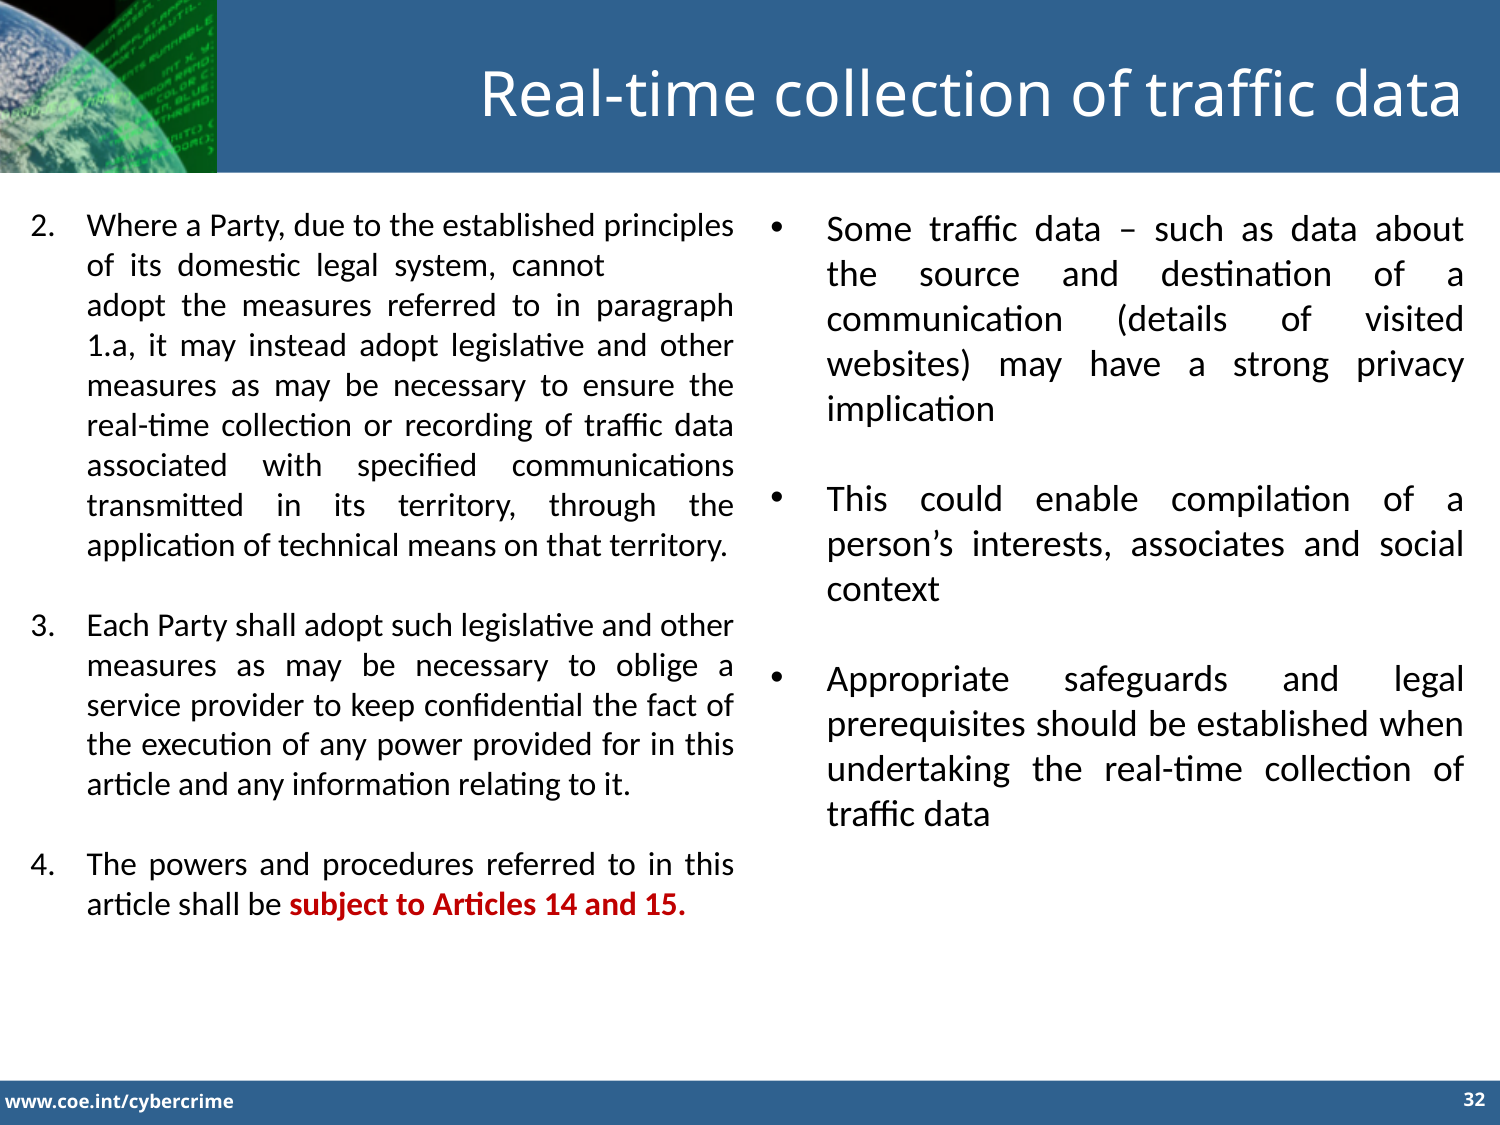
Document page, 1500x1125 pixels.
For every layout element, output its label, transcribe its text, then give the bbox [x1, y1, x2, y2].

text_box Where a Party, due to the established principles of its domestic legal system, cannot adopt the measures referred to in paragraph 1.a, it may instead adopt legislative and other measures as may be necessary to ensure the real-time collection or recording of traffic data associated with specified communications transmitted in its territory, through the application of technical means on that territory. Each Party shall adopt such legislative and other measures as may be necessary to oblige a service provider to keep confidential the fact of the execution of any power provided for in this article and any information relating to it. The powers and procedures referred to in this article shall be subject to Articles 14 and 15. [15, 196, 750, 930]
picture [0, 0, 217, 173]
text_box Some traffic data – such as data about the source and destination of a communication (details of visited websites) may have a strong privacy implication This could enable compilation of a person’s interests, associates and social context Appropriate safeguards and legal prerequisites should be established when undertaking the real-time collection of traffic data [755, 196, 1480, 841]
text_box Real-time collection of traffic data [227, 46, 1480, 137]
